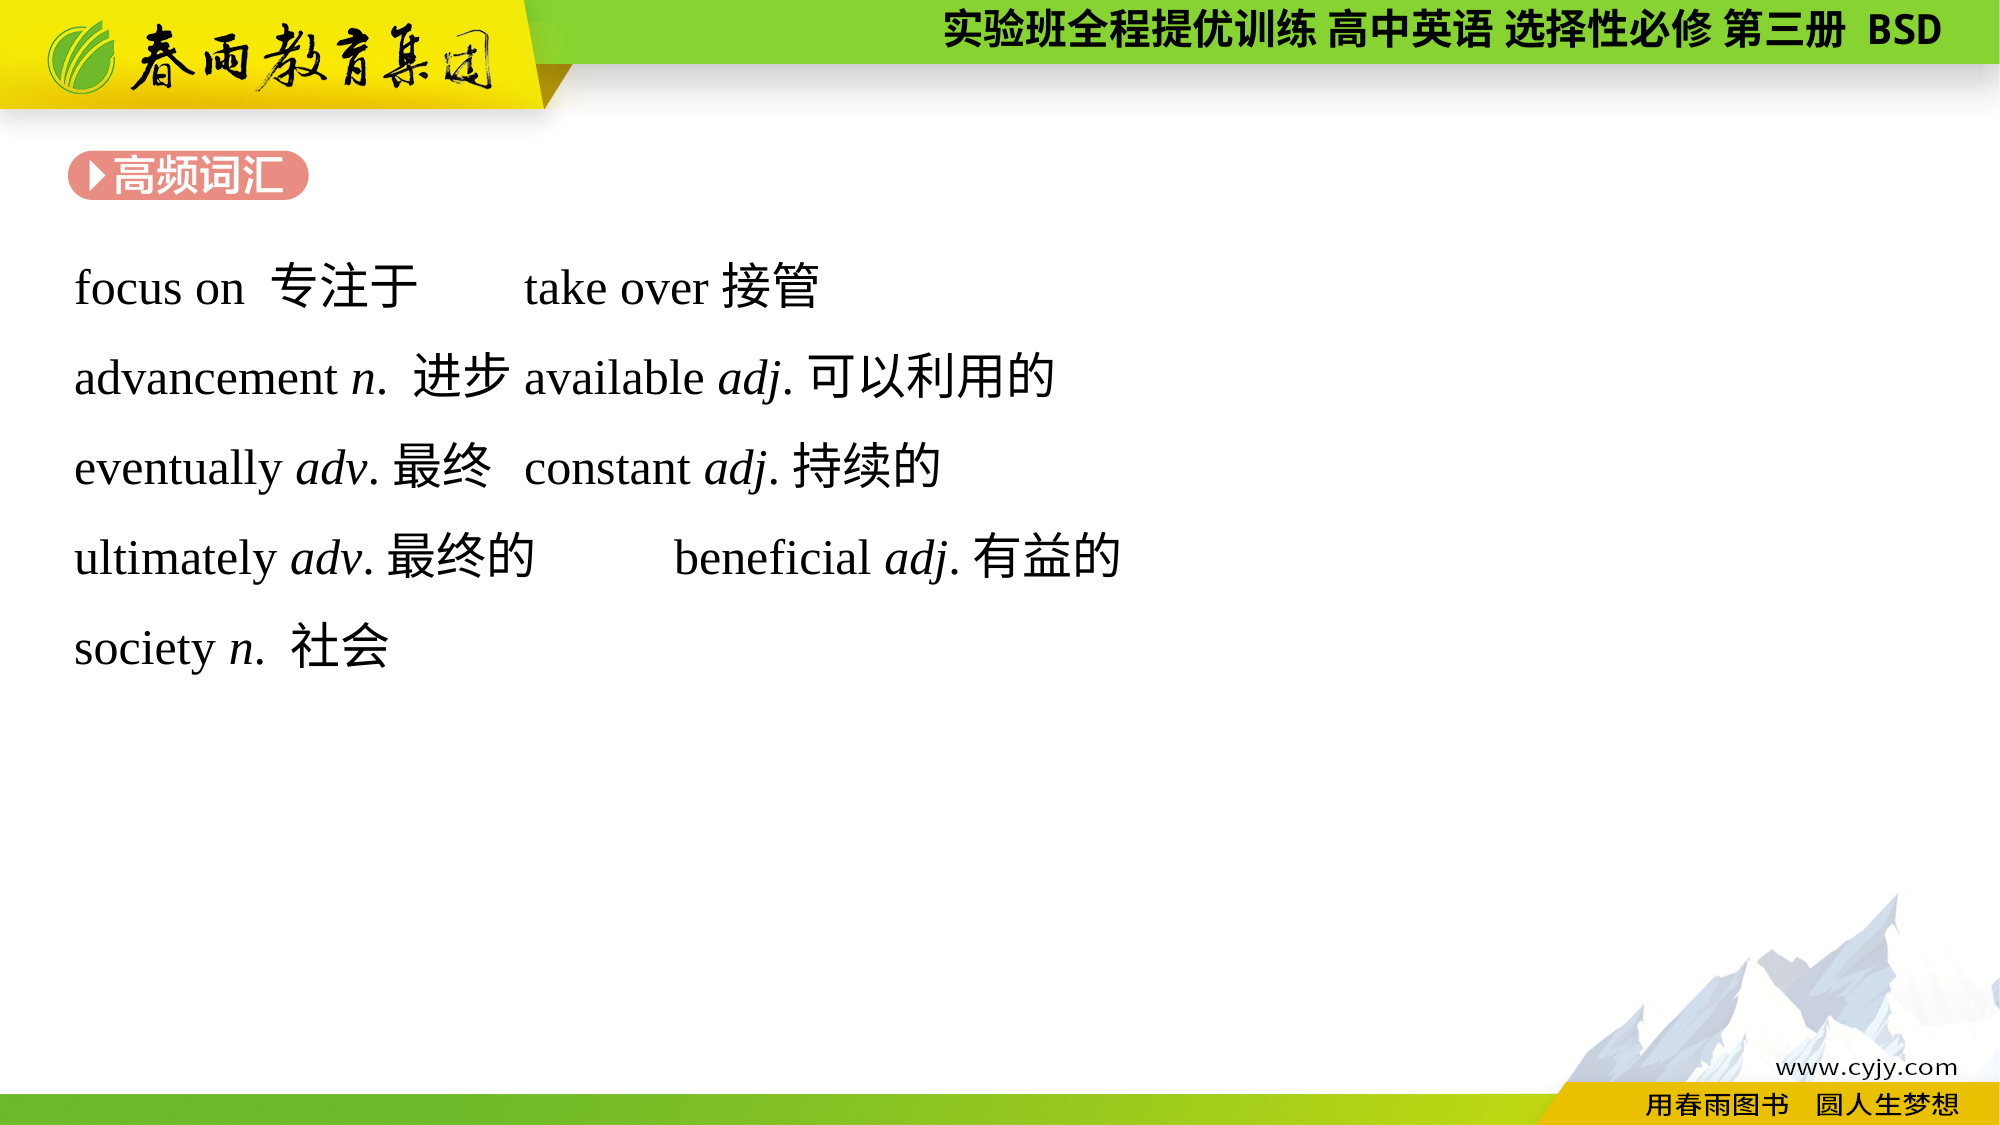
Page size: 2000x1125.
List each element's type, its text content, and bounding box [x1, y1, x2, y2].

picture [0, 0, 2000, 1125]
list focus on 专注于 take over接管 advancement n. 进步 available adj.可以利用的 eventually adv.最终 constant adj.持续的 ultimately adv.最终的 beneficial adj.有益的 society n. 社会 [59, 217, 1944, 676]
